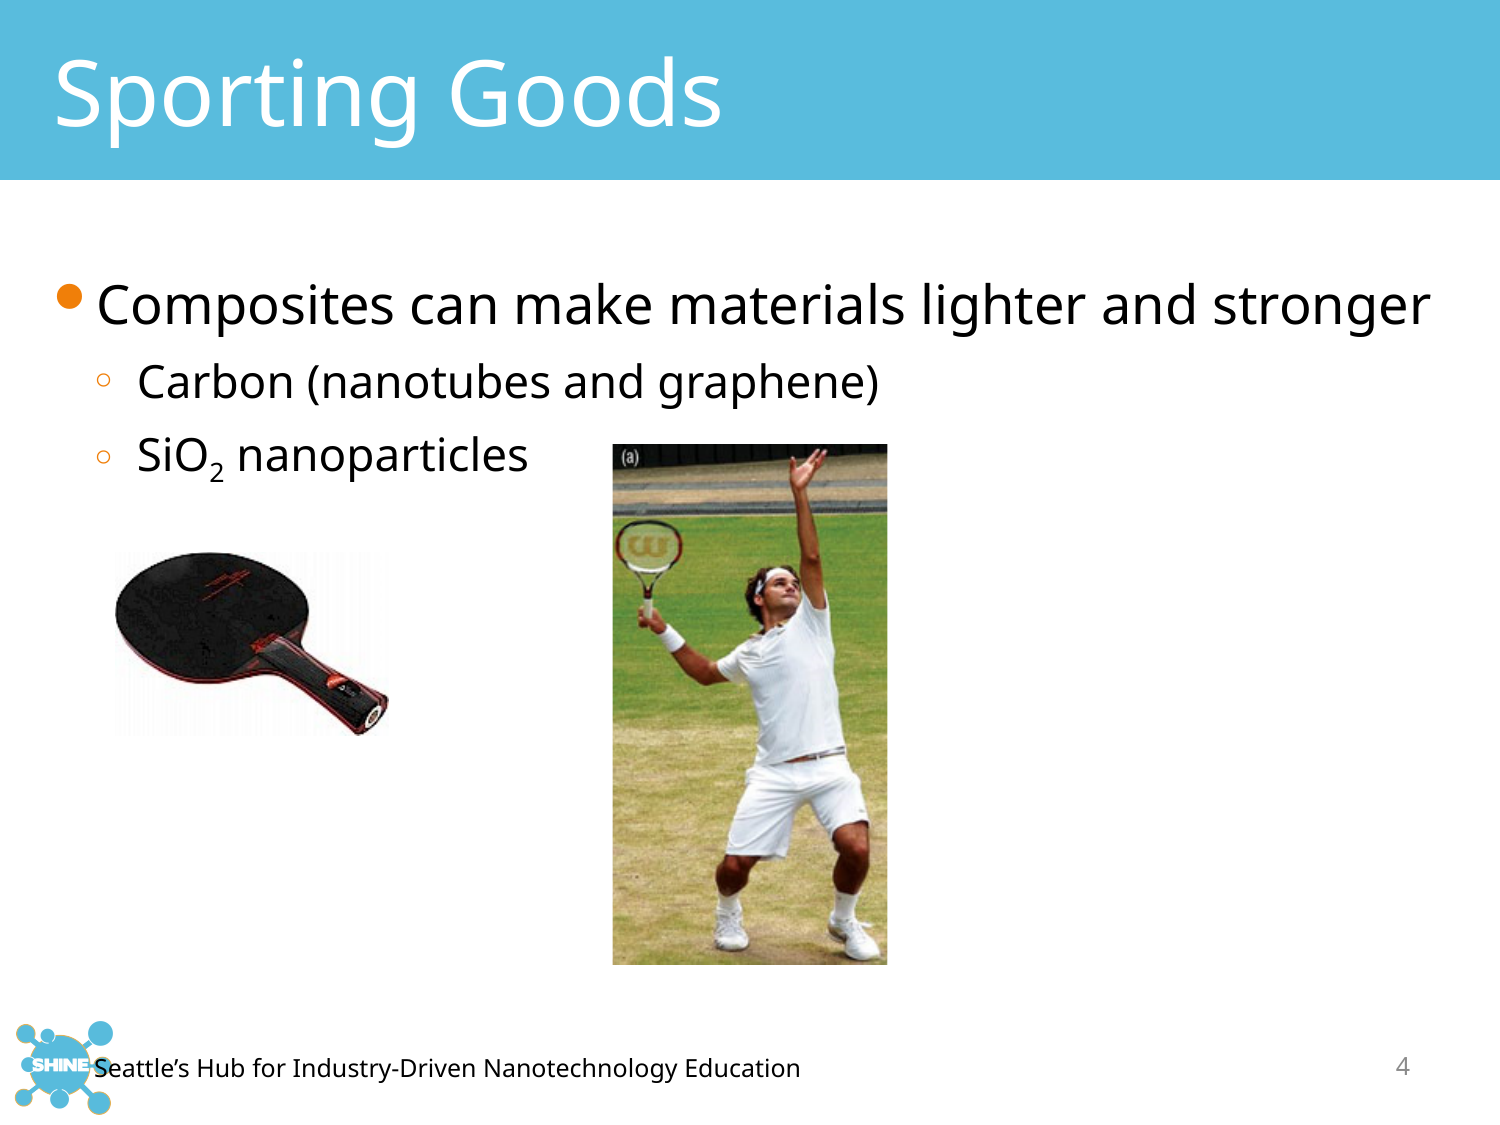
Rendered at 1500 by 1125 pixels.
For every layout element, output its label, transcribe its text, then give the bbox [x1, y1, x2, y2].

title Sporting Goods [0, 0, 1500, 180]
picture [12, 1020, 116, 1115]
list Composites can make materials lighter and stronger Carbon (nanotubes and graphene) SiO2 nanoparticles [0, 262, 1500, 943]
slide_number 4 [1074, 1037, 1425, 1098]
picture [115, 552, 389, 736]
picture [612, 443, 888, 965]
